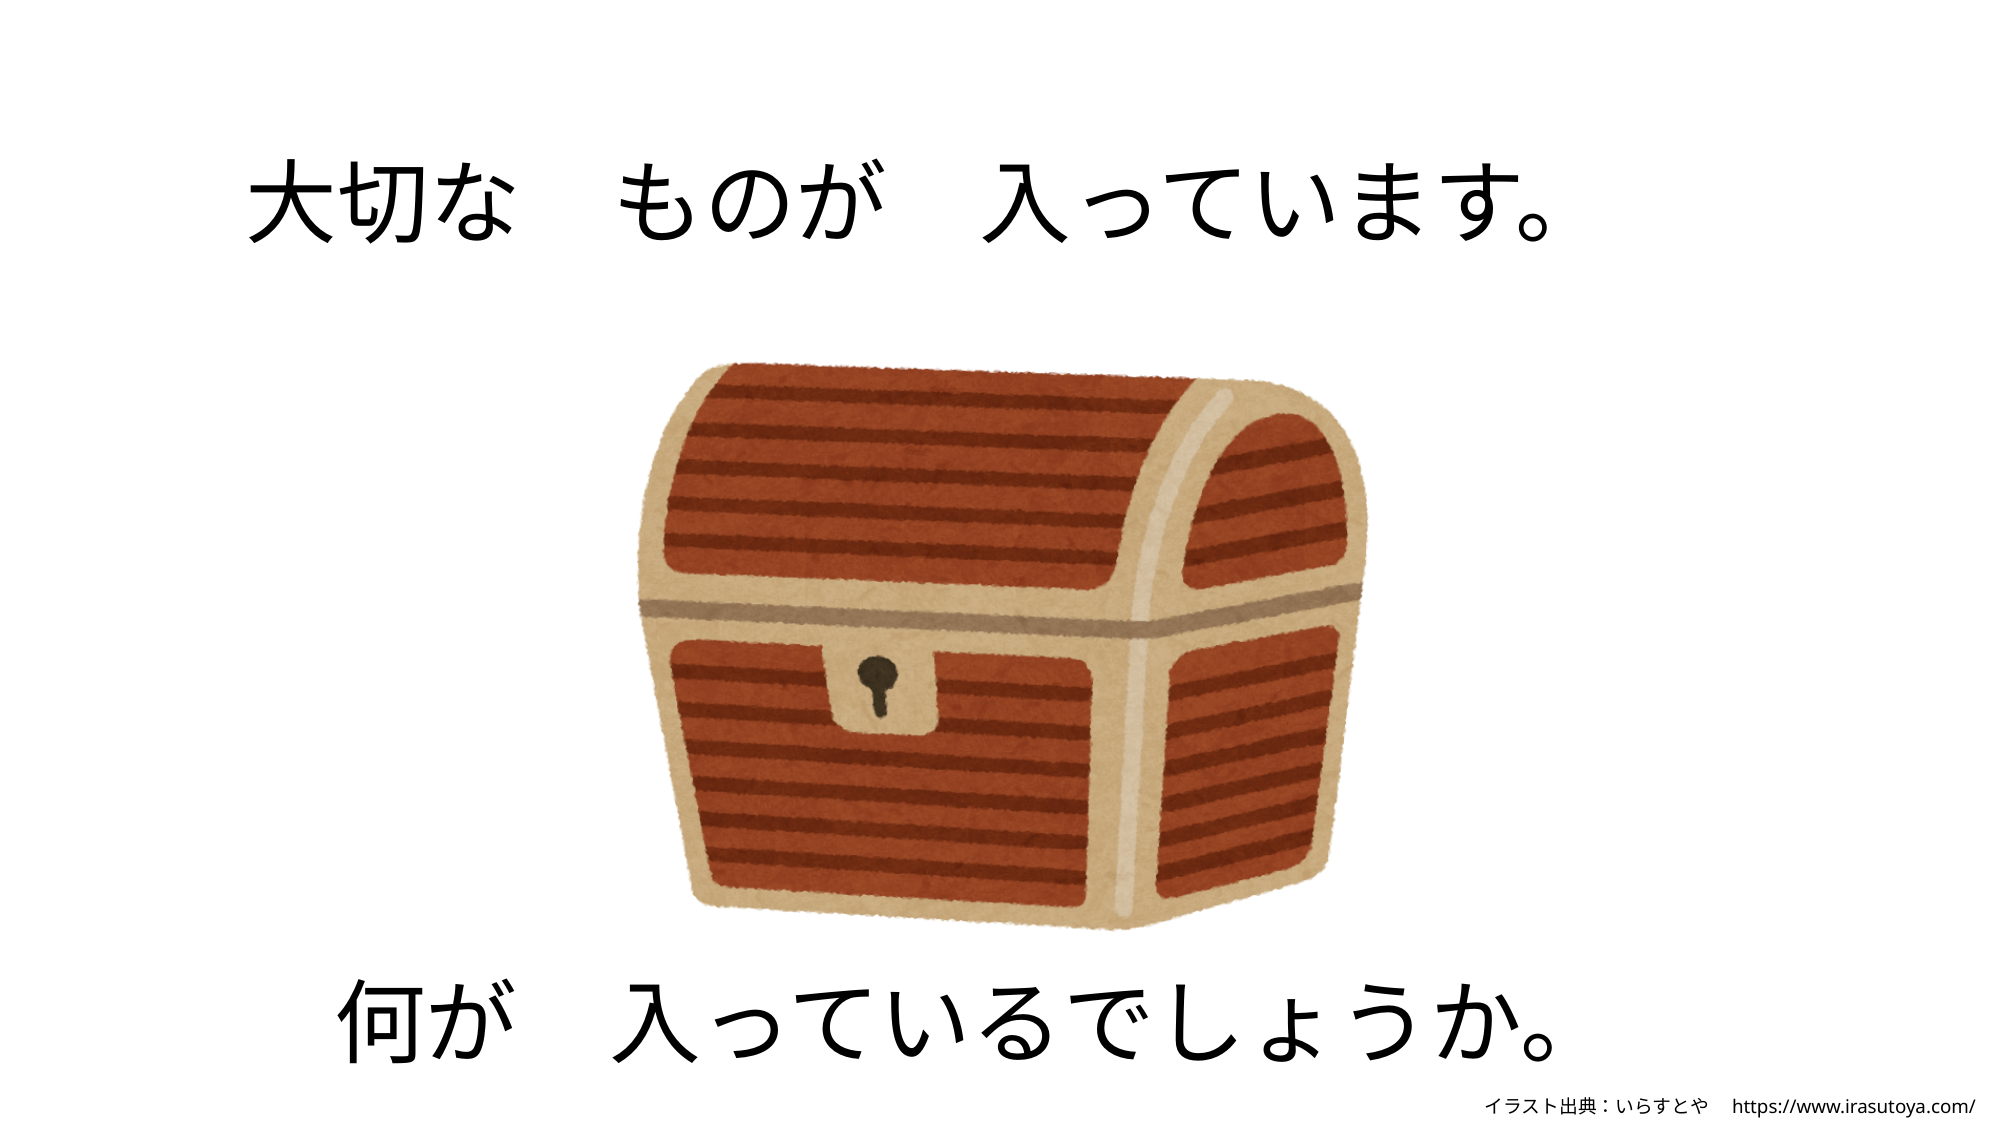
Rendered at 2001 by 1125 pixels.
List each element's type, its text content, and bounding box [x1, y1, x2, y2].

text_box 大切な ものが 入っています。 [231, 137, 1940, 262]
text_box イラスト出典：いらすとや https://www.irasutoya.com/ [1469, 1087, 2000, 1125]
picture [612, 247, 1388, 1022]
text_box 何が 入っているでしょうか。 [319, 957, 1852, 1083]
